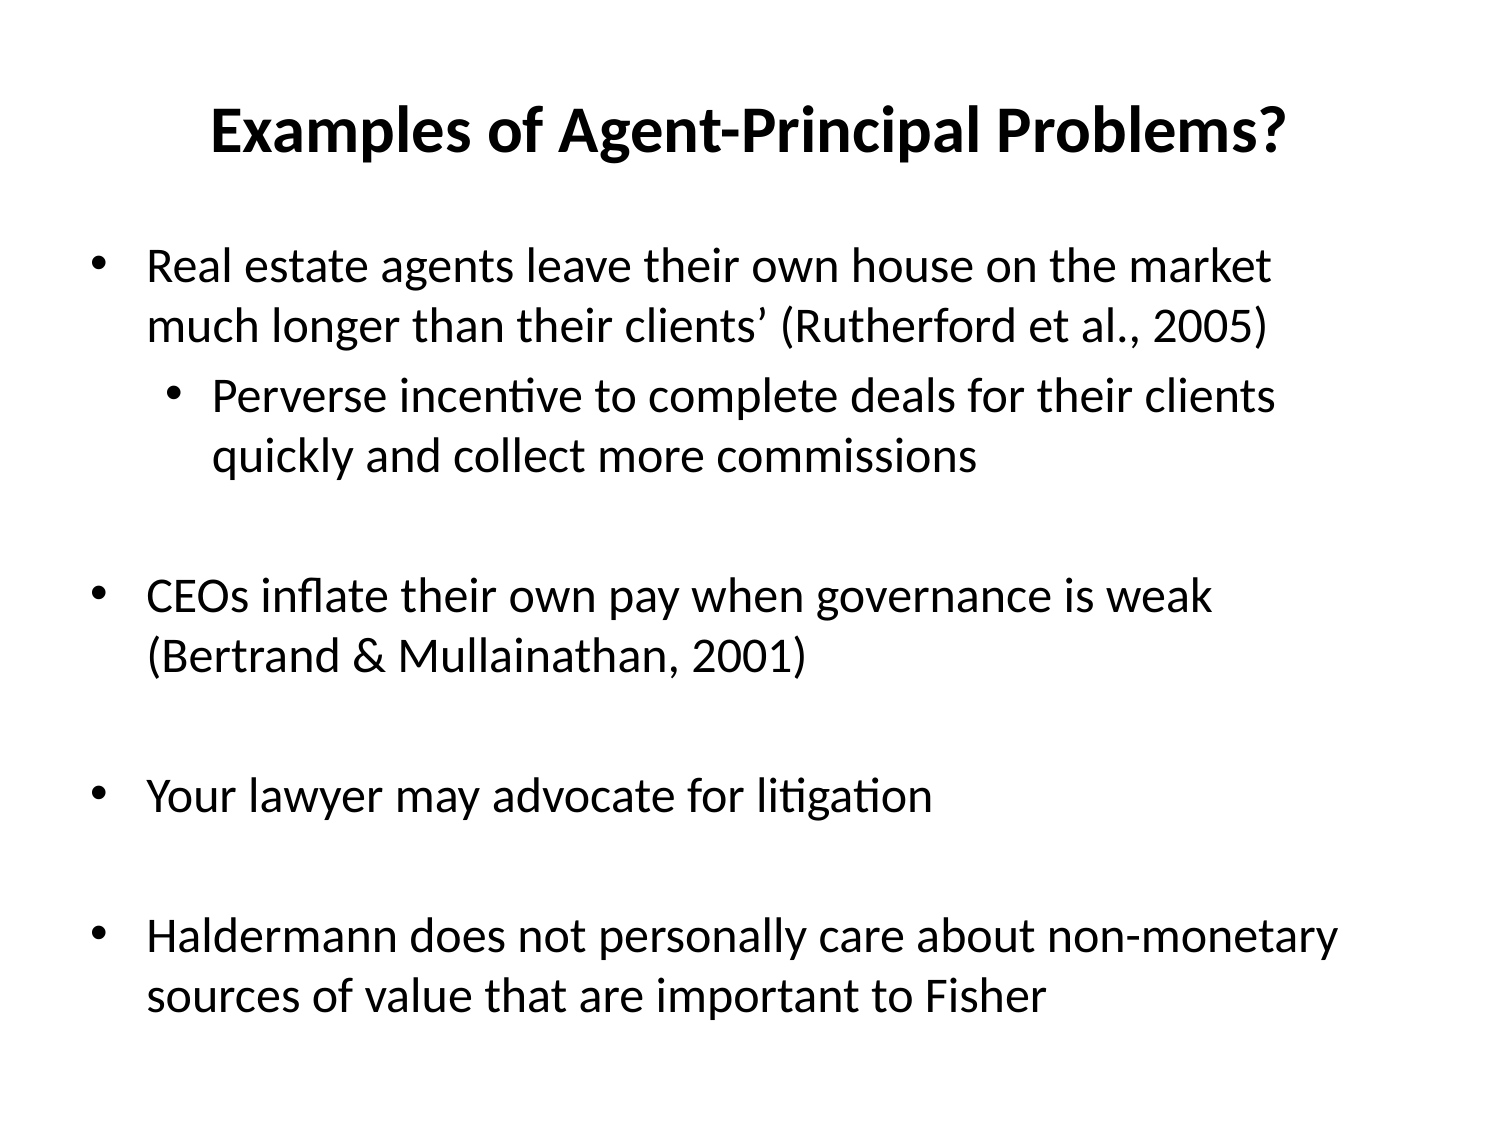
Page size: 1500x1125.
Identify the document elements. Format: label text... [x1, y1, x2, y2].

title Examples of Agent-Principal Problems? [0, 12, 1500, 240]
list Real estate agents leave their own house on the market much longer than their clients’ (Rutherford et al., 2005) Perverse incentive to complete deals for their clients quickly and collect more commissions CEOs inflate their own pay when governance is weak (Bertrand & Mullainathan, 2001) Your lawyer may advocate for litigation Haldermann does not personally care about non-monetary sources of value that are important to Fisher [75, 224, 1400, 974]
